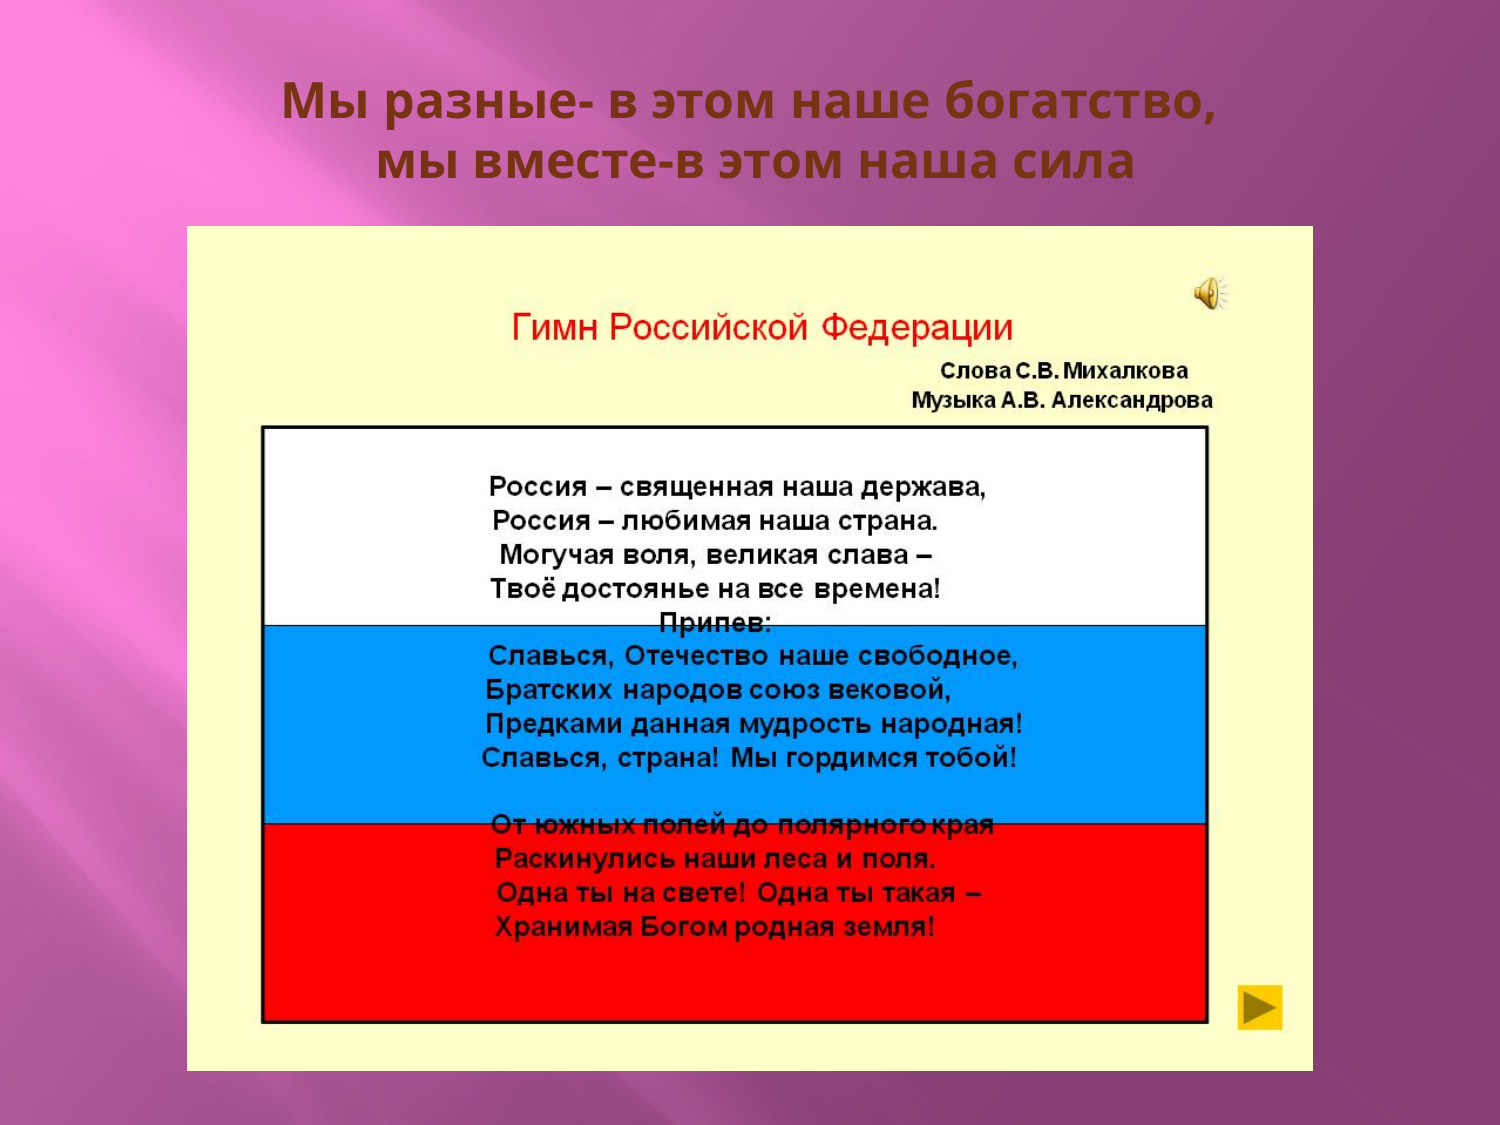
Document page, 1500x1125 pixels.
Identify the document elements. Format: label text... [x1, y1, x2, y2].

title Мы разные- в этом наше богатство, мы вместе-в этом наша сила [58, 0, 1454, 258]
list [187, 226, 1313, 1071]
